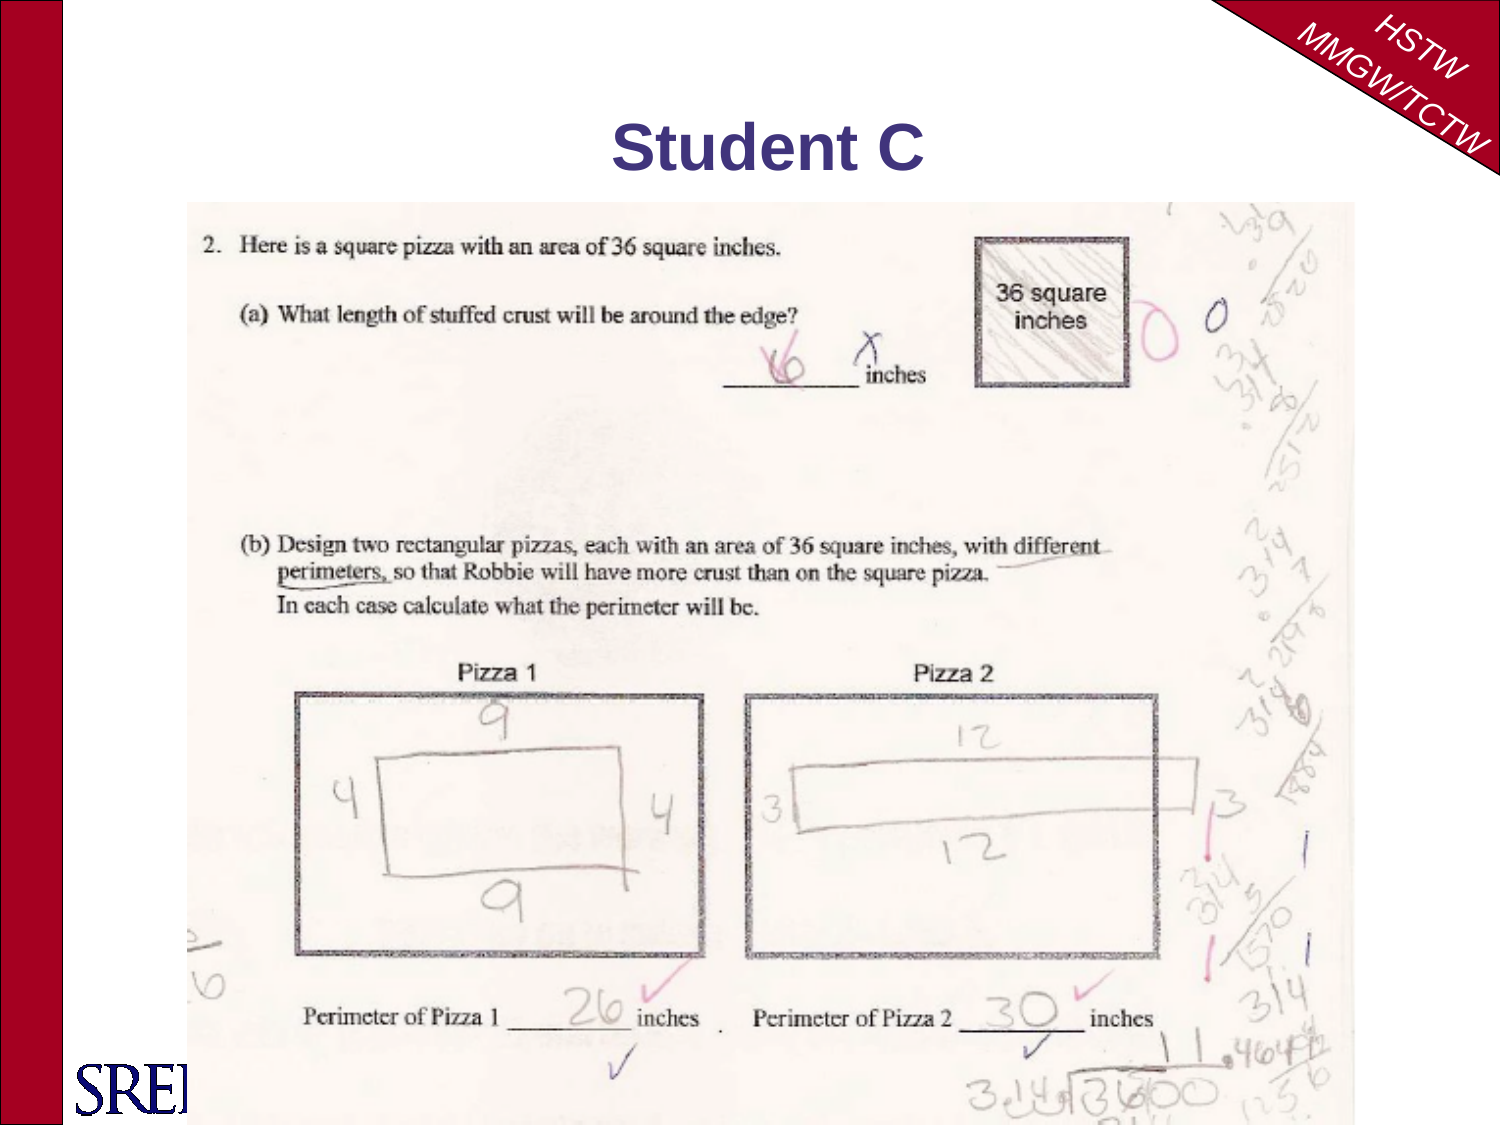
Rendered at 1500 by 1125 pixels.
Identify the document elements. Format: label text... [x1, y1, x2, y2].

picture [187, 202, 1363, 1125]
title Student C [137, 74, 1401, 213]
